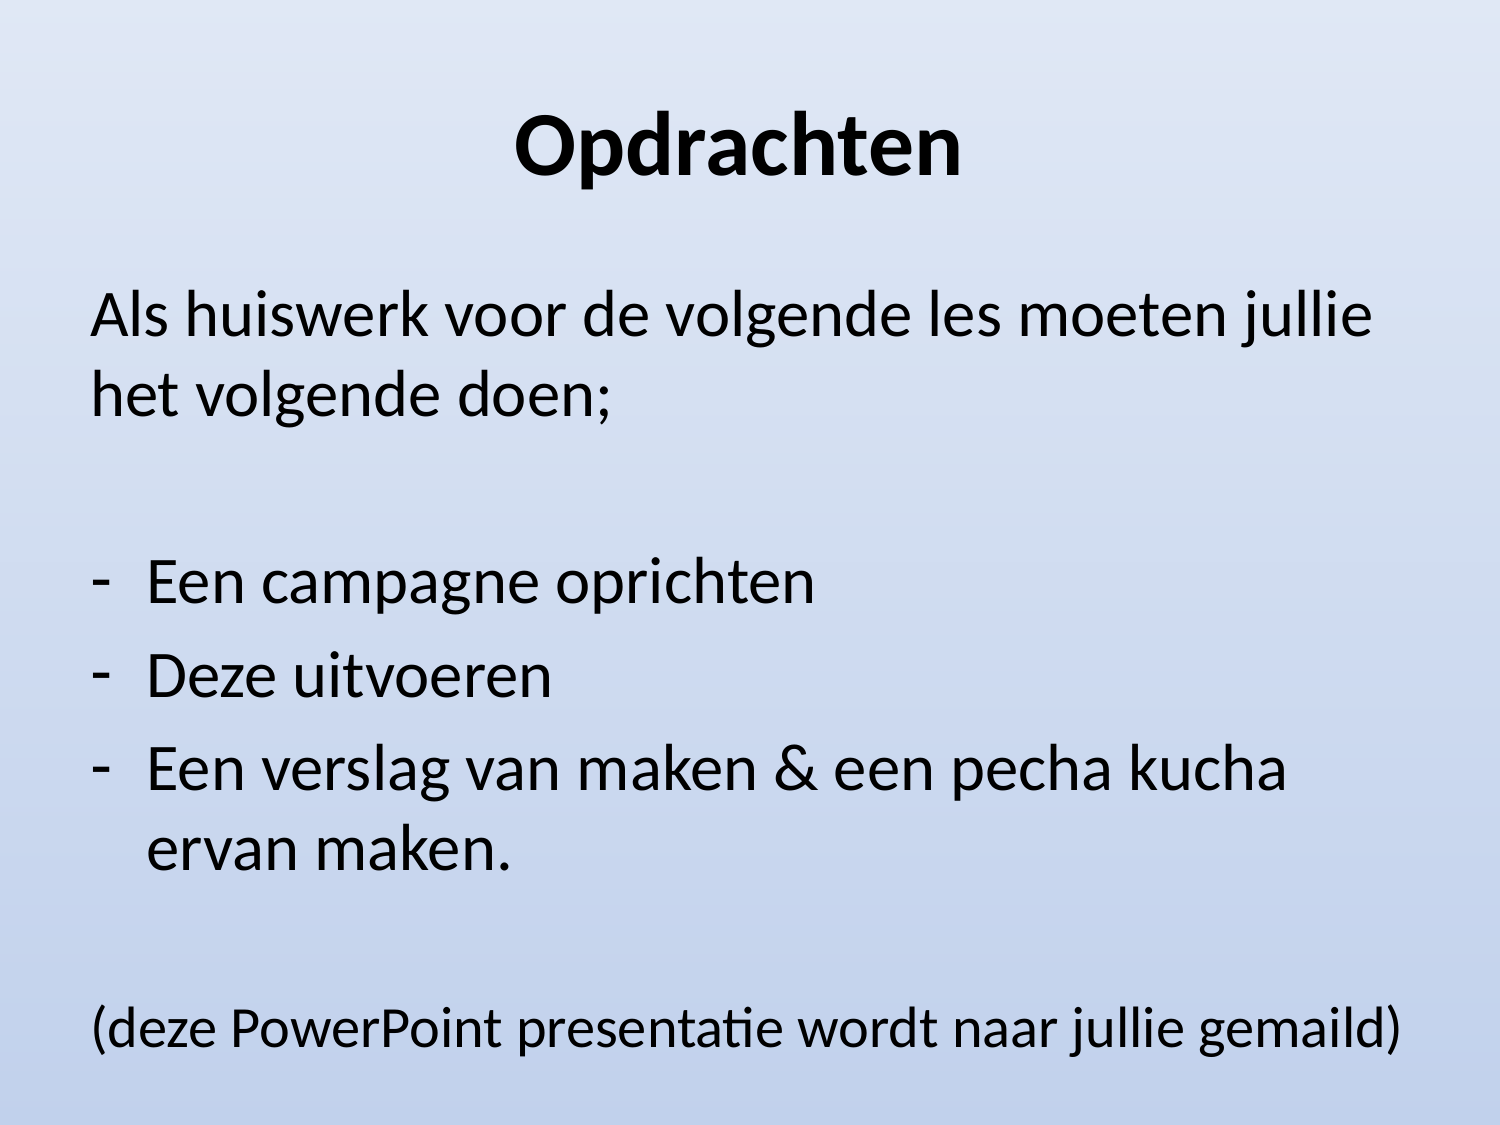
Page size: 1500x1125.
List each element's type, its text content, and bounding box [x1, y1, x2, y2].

list Als huiswerk voor de volgende les moeten jullie het volgende doen; Een campagne oprichten Deze uitvoeren Een verslag van maken & een pecha kucha ervan maken. (deze PowerPoint presentatie wordt naar jullie gemaild) [75, 262, 1425, 1106]
title Opdrachten [75, 45, 1425, 233]
